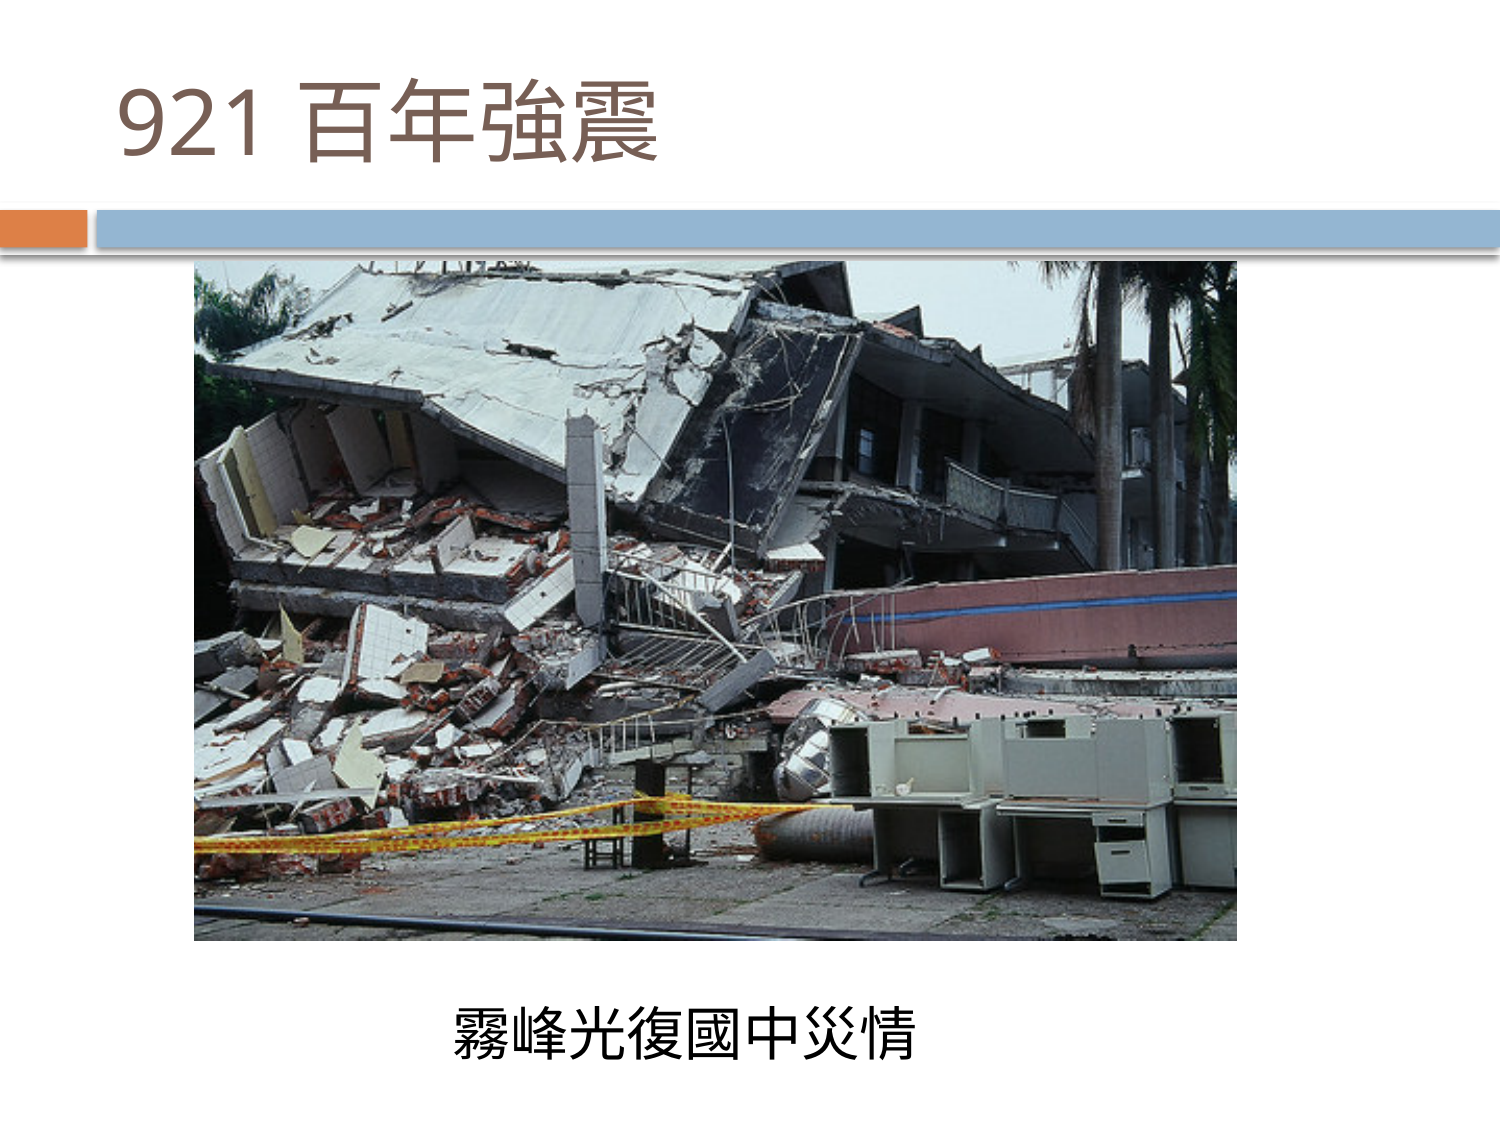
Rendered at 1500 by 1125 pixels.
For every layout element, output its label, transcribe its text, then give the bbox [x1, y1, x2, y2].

title 921百年強震 [100, 37, 1438, 200]
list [194, 260, 1237, 941]
text_box 霧峰光復國中災情 [194, 989, 1176, 1075]
